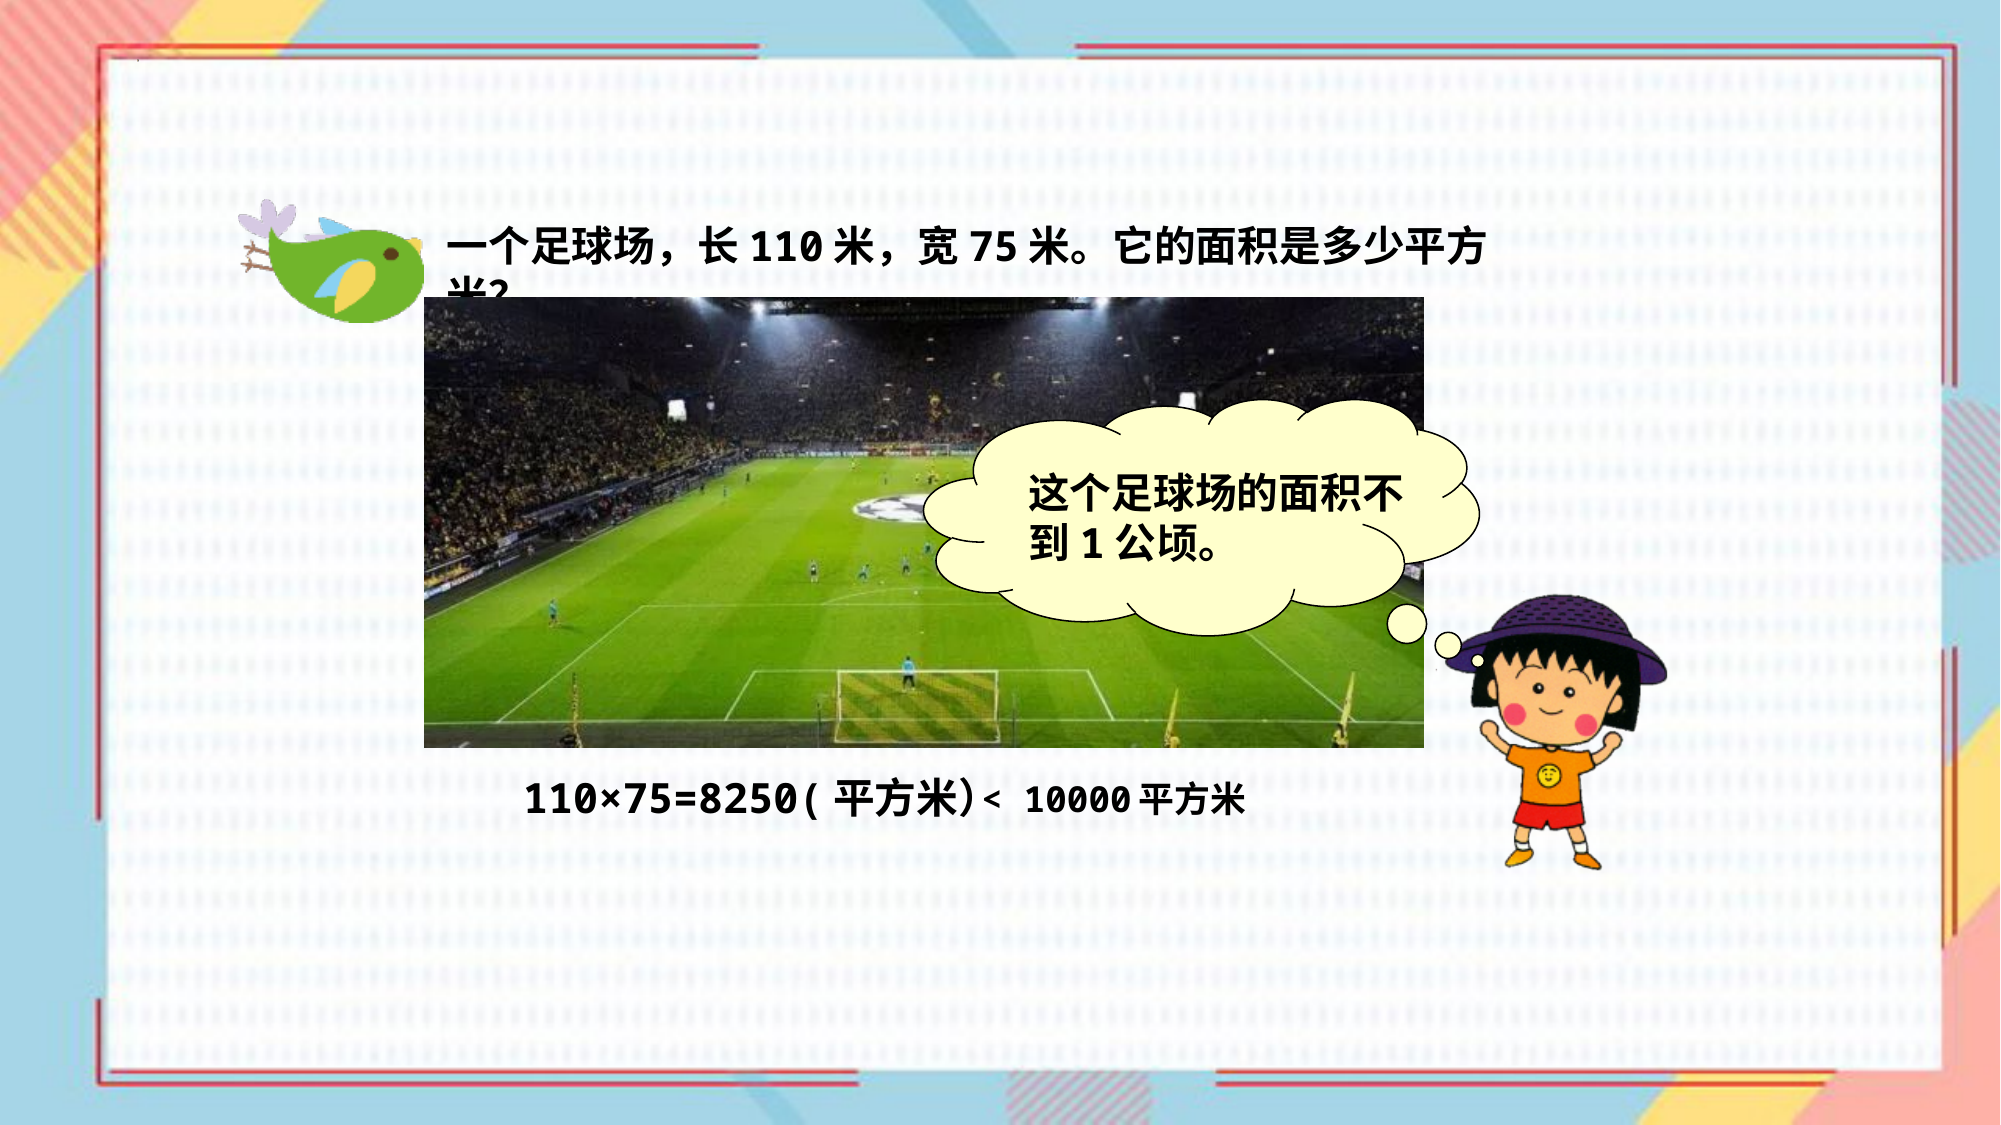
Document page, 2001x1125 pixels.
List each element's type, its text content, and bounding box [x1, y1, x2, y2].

text_box 110×75=8250(平方米） [508, 759, 966, 842]
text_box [923, 398, 1480, 636]
text_box 一个足球场，长110米，宽75米。它的面积是多少平方米？ [431, 211, 1545, 328]
picture [0, 0, 2001, 1125]
text_box < 10000平方米 [966, 759, 1271, 843]
